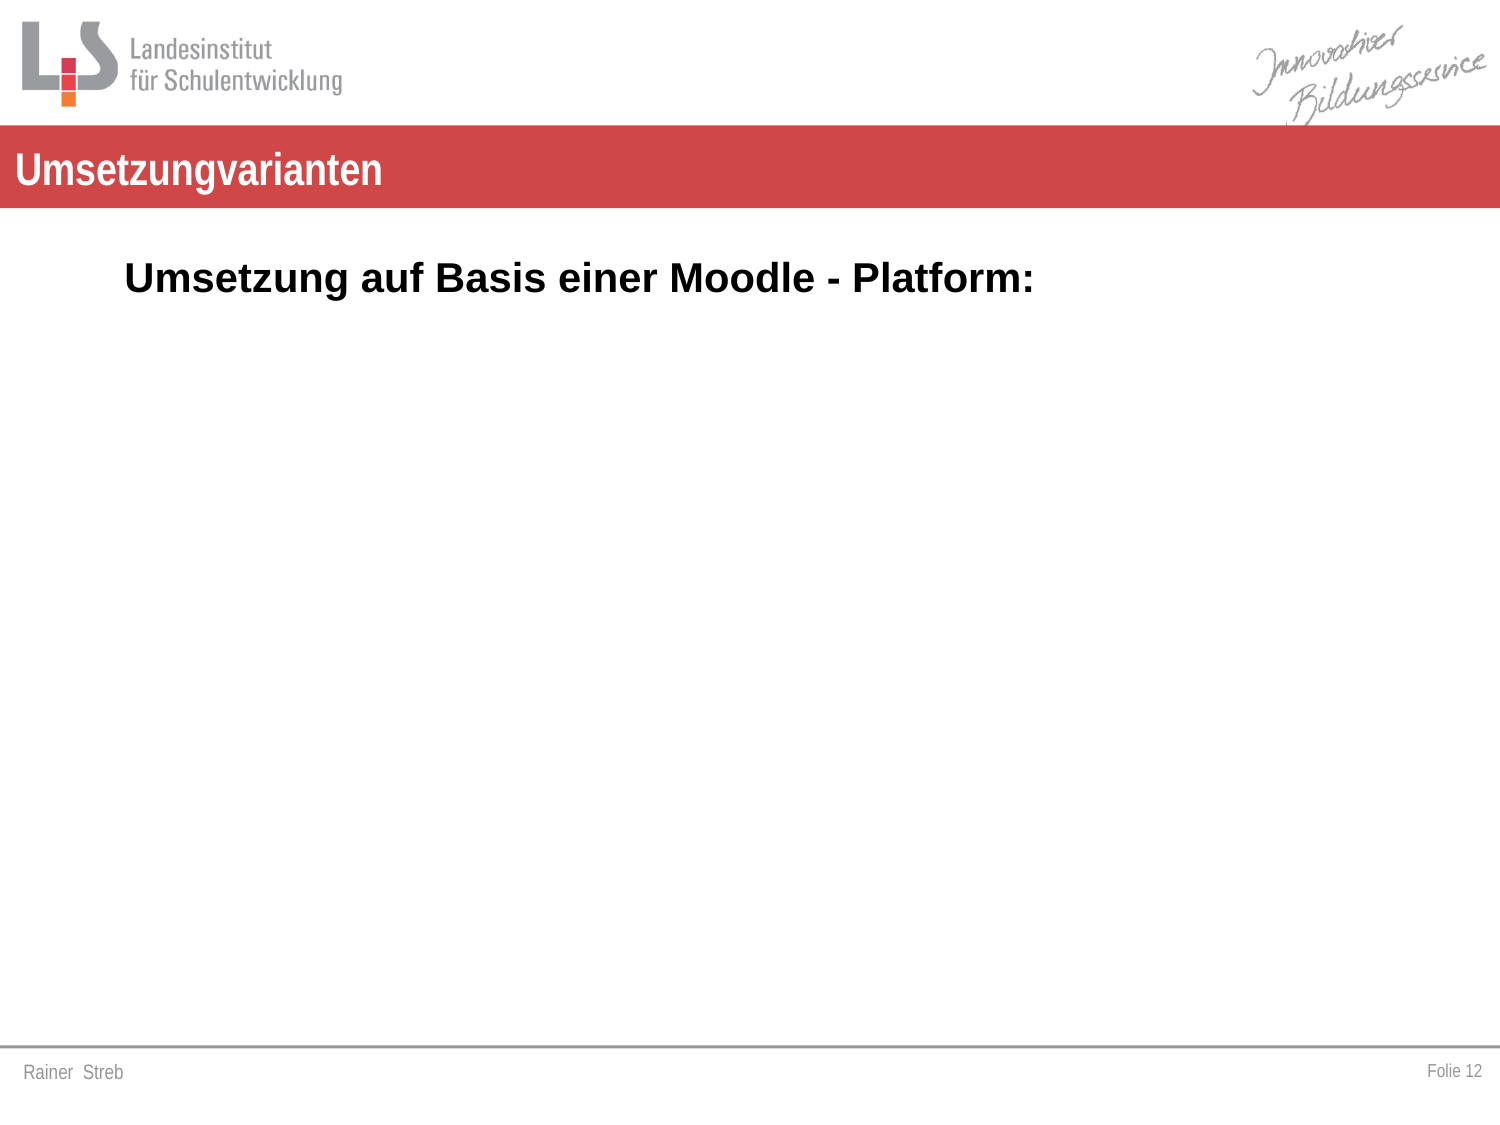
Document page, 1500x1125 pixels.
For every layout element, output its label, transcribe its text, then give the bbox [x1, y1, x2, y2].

list Umsetzung auf Basis einer Moodle - Platform: [64, 243, 1447, 1024]
title Umsetzungvarianten [0, 125, 1500, 209]
picture [1252, 24, 1487, 125]
picture [20, 20, 346, 107]
